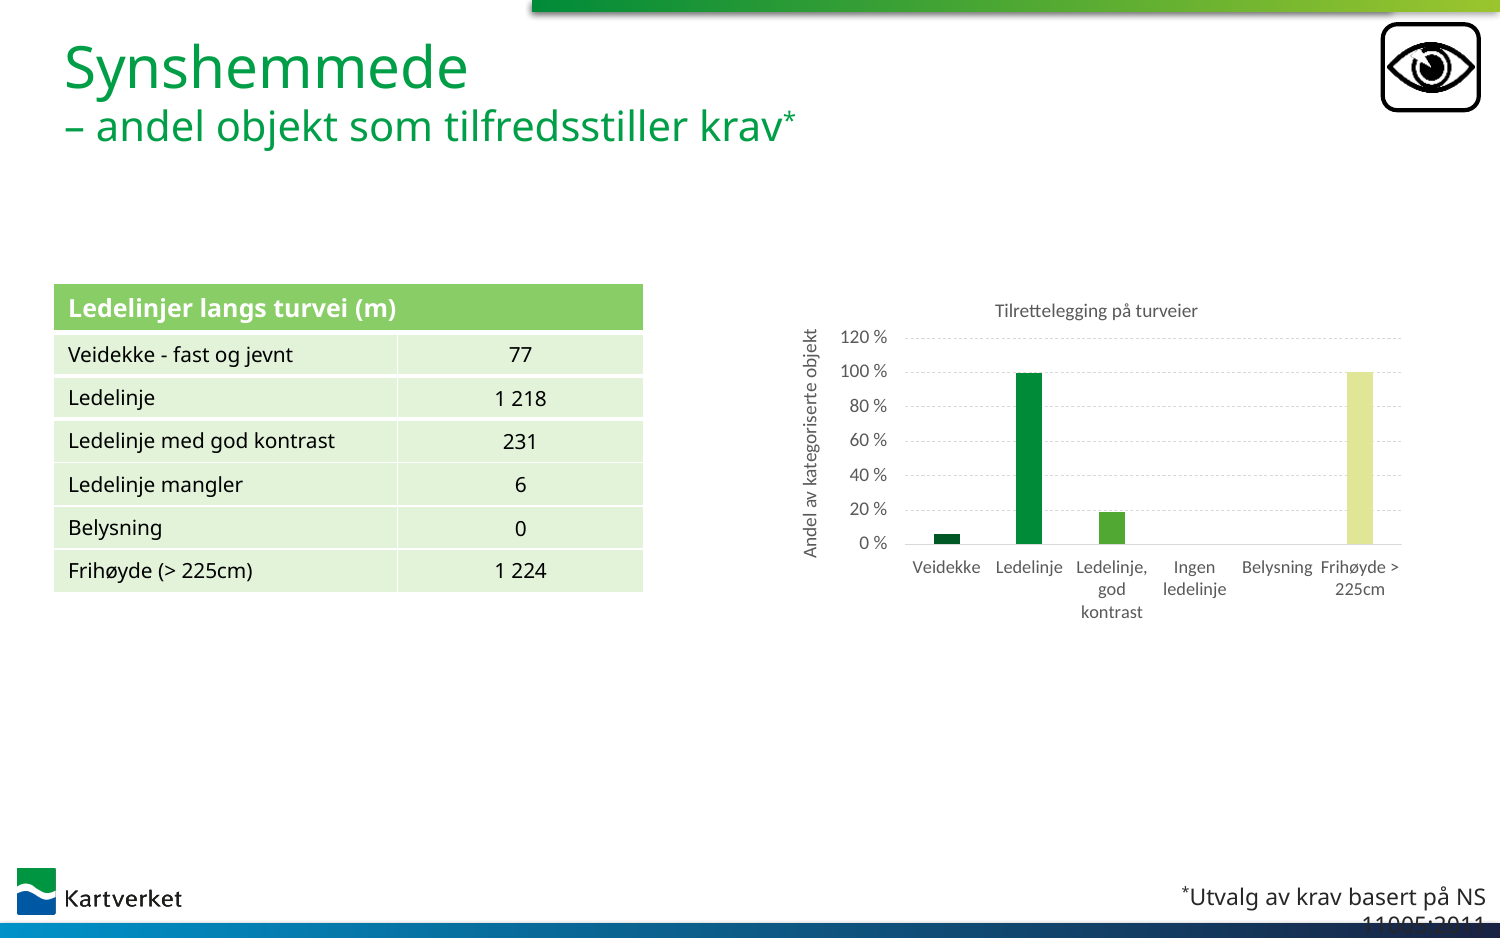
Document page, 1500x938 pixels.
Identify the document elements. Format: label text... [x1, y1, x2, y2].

table_cell Ledelinje med god kontrast [54, 421, 397, 462]
table_cell 6 [398, 463, 643, 505]
picture [791, 291, 1402, 630]
text_box *Utvalg av krav basert på NS 11005:2011 [1068, 873, 1500, 938]
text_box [1382, 24, 1480, 111]
table_header Ledelinjer langs turvei (m) [54, 284, 643, 330]
table_cell Ledelinje mangler [54, 463, 397, 505]
table_cell Frihøyde (> 225cm) [54, 550, 397, 592]
table_cell 1 224 [398, 550, 643, 592]
table_cell Belysning [54, 507, 397, 548]
table_cell Veidekke - fast og jevnt [54, 335, 397, 374]
table_cell Ledelinje [54, 378, 397, 417]
table_cell 231 [398, 421, 643, 462]
table_cell 0 [398, 507, 643, 548]
table_cell 1 218 [398, 378, 643, 417]
text_box Synshemmede – andel objekt som tilfredsstiller krav* [49, 24, 1431, 158]
table_cell 77 [398, 335, 643, 374]
